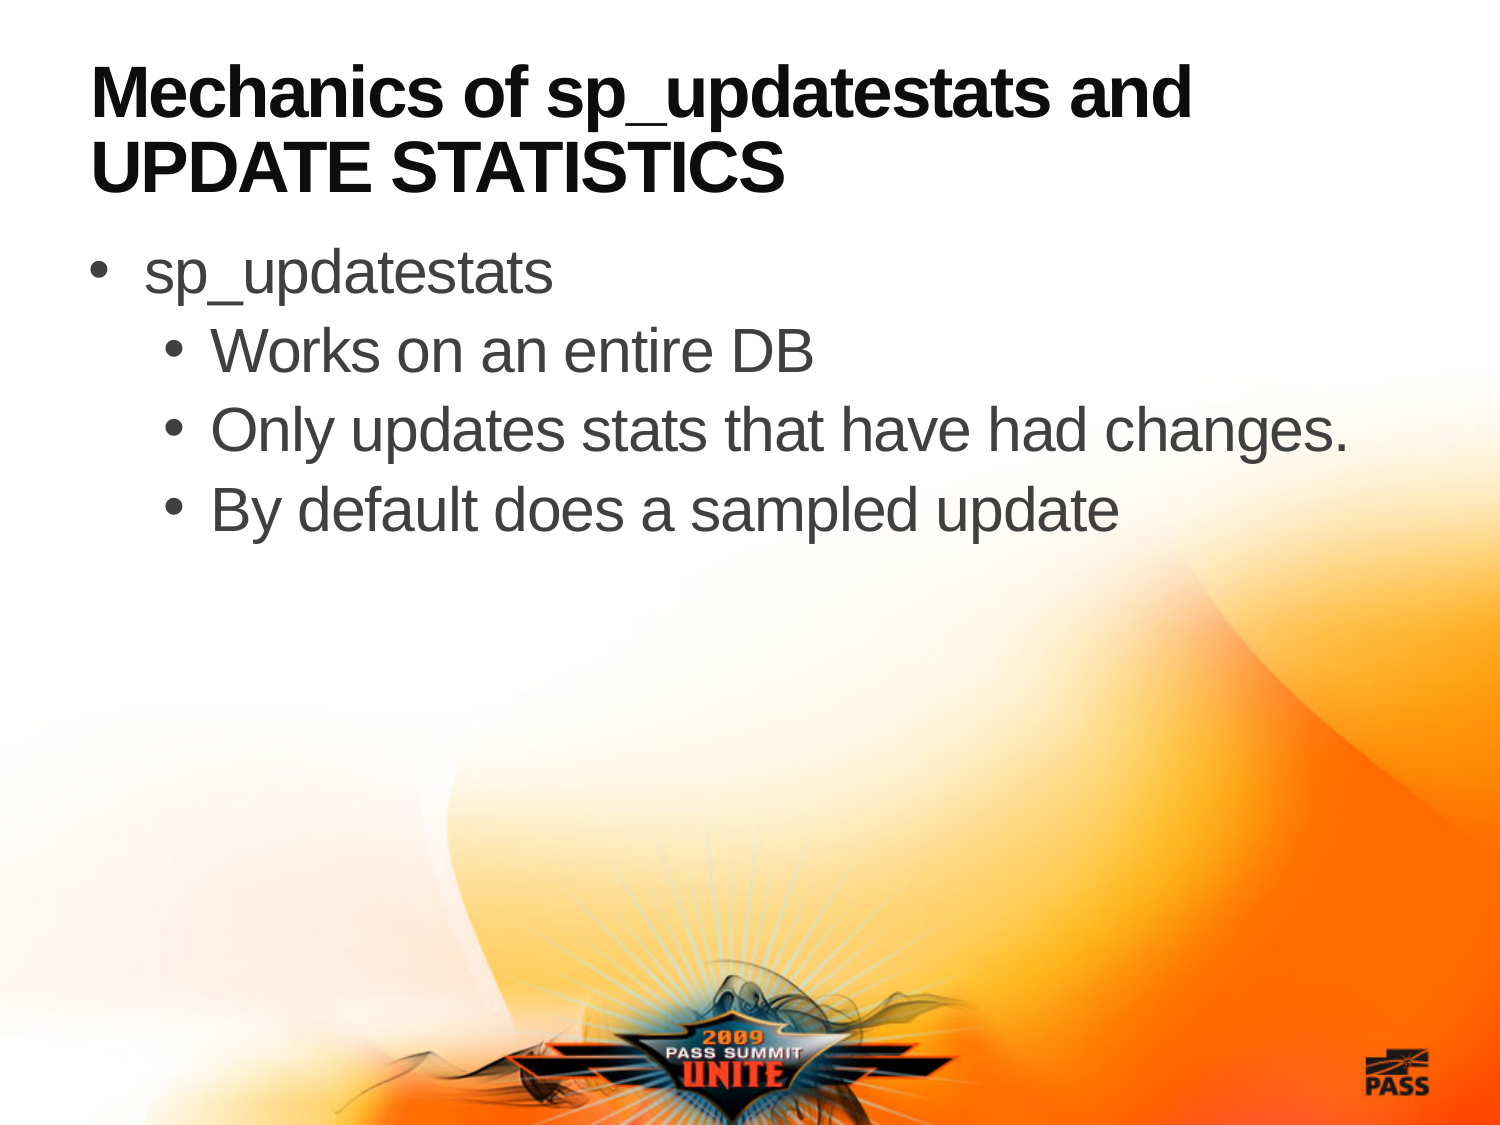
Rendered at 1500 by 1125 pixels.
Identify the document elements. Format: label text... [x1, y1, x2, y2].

footer [74, 1042, 488, 1103]
picture [0, 0, 1500, 1125]
title Mechanics of sp_updatestats and UPDATE STATISTICS [75, 49, 1425, 223]
list sp_updatestats Works on an entire DB Only updates stats that have had changes. By default does a sampled update [73, 223, 1424, 990]
